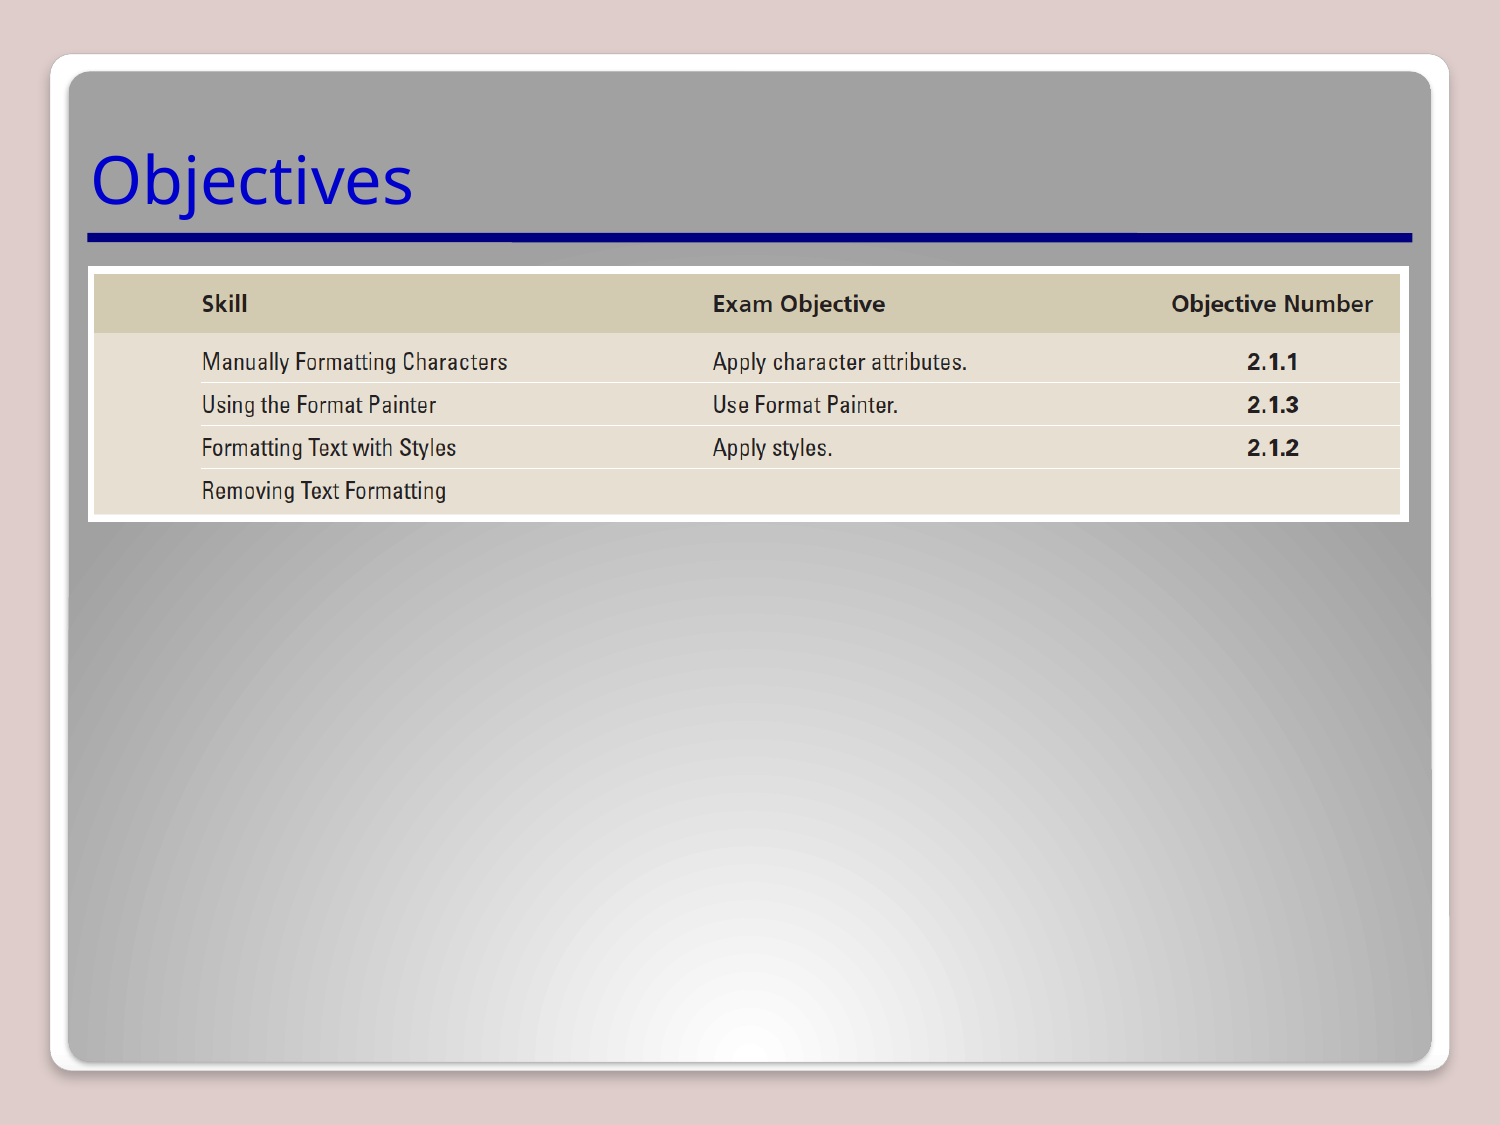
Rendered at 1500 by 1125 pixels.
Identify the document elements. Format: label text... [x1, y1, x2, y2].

picture [88, 266, 1409, 522]
title Objectives [74, 74, 1426, 226]
